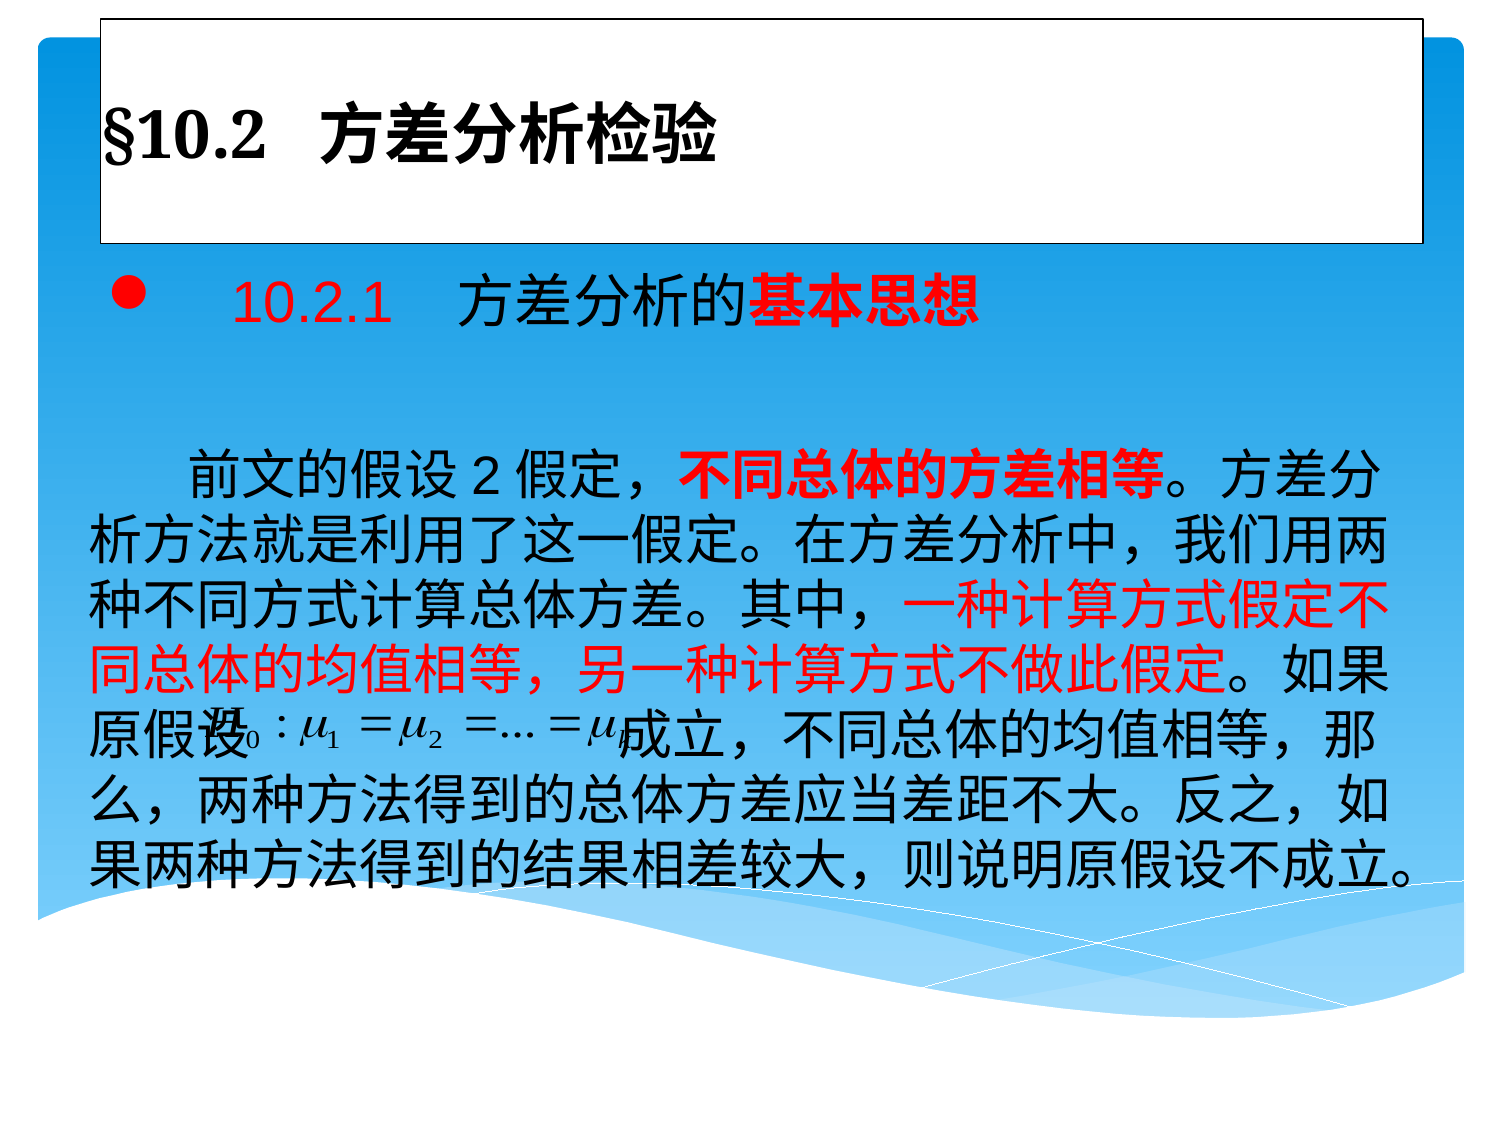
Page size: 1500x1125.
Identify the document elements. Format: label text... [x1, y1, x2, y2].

text_box 10.2.1 方差分析的基本思想 [92, 239, 1368, 342]
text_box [194, 692, 644, 760]
text_box 前文的假设2假定，不同总体的方差相等。方差分析方法就是利用了这一假定。在方差分析中，我们用两种不同方式计算总体方差。其中，一种计算方式假定不同总体的均值相等，另一种计算方式不做此假定。如果原假设 成立，不同总体的均值相等，那么，两种方法得到的总体方差应当差距不大。反之，如果两种方法得到的结果相差较大，则说明原假设不成立。 [73, 432, 1427, 965]
title §10.2 方差分析检验 [100, 19, 1424, 244]
